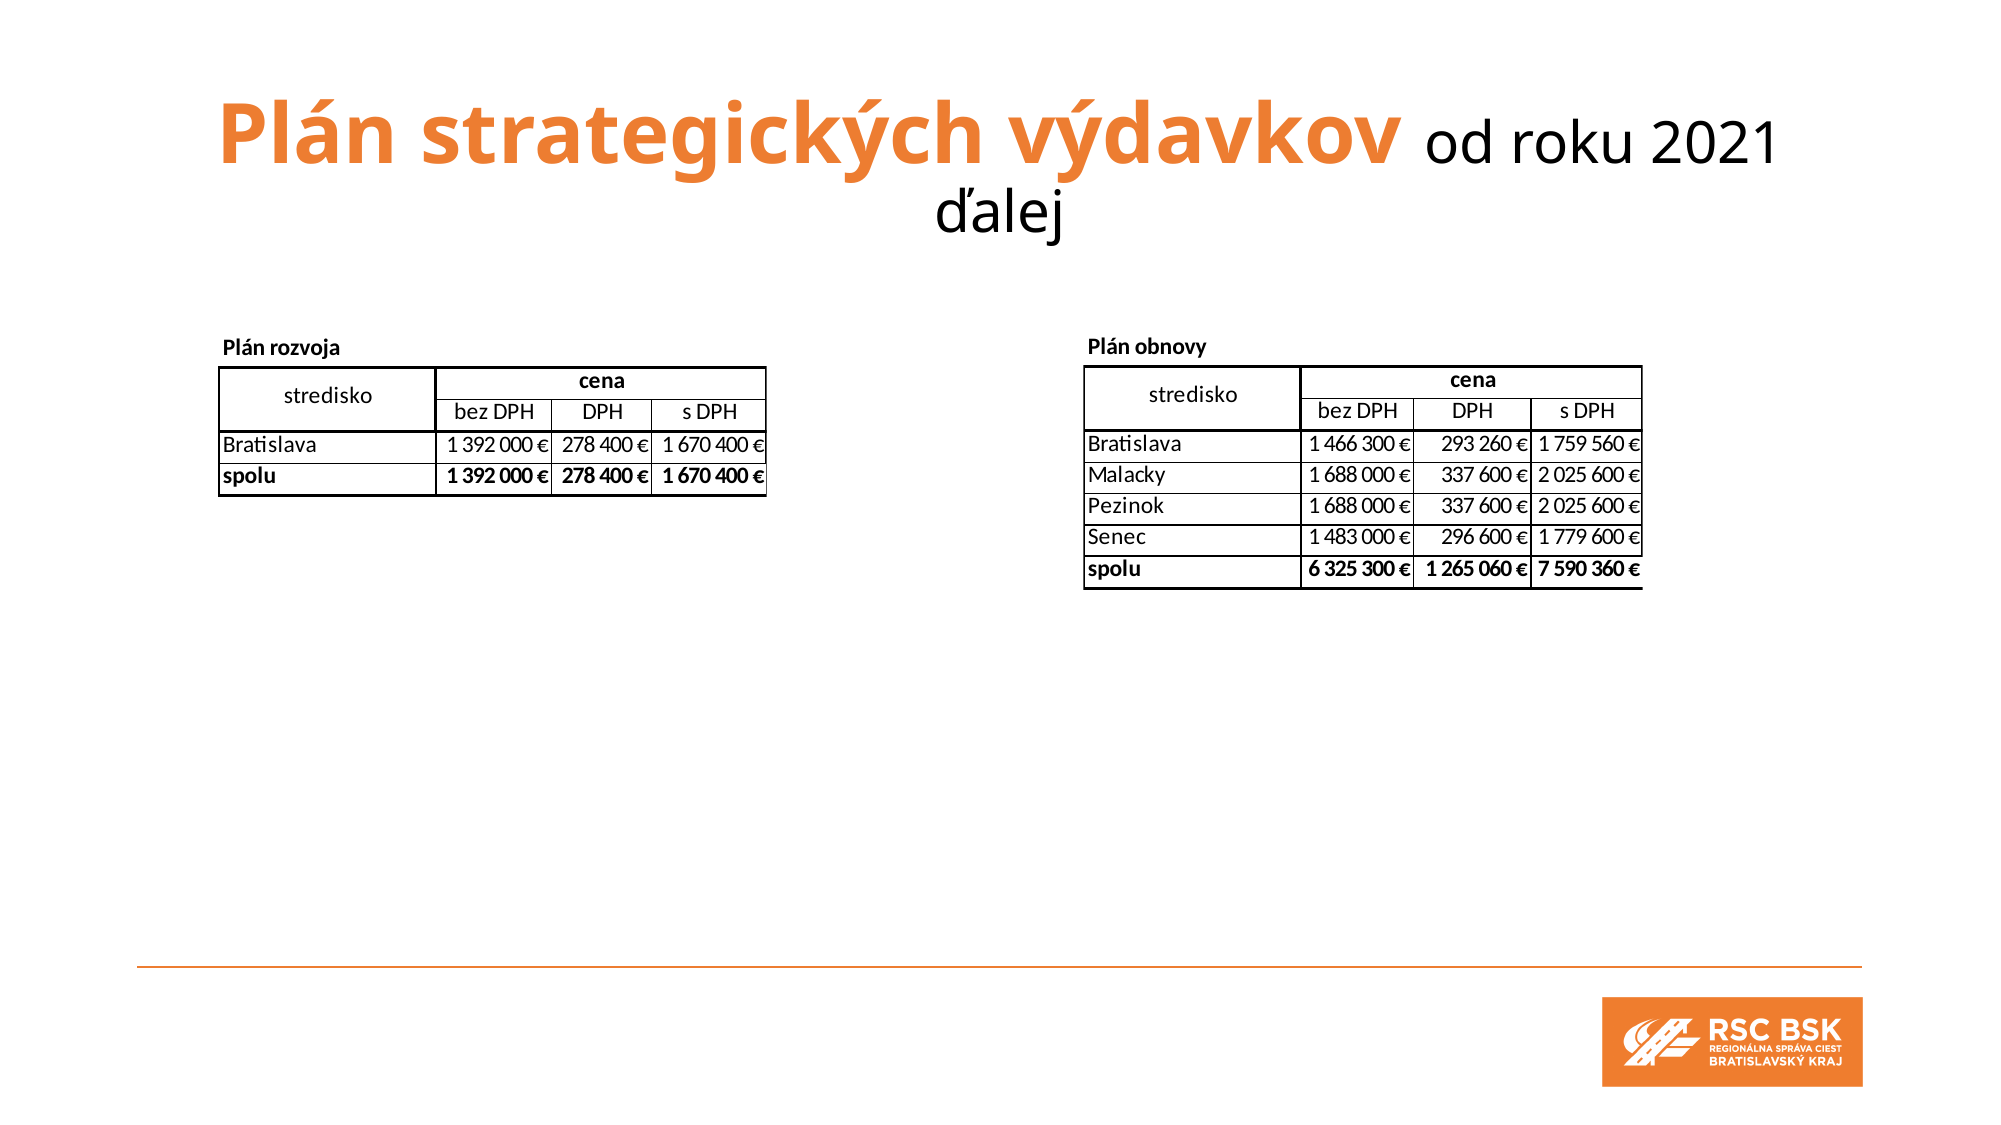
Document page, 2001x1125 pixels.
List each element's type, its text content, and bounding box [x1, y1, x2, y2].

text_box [218, 334, 769, 623]
title Plán strategických výdavkov od roku 2021 ďalej [137, 59, 1863, 278]
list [1602, 997, 1863, 1087]
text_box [1083, 333, 1645, 621]
